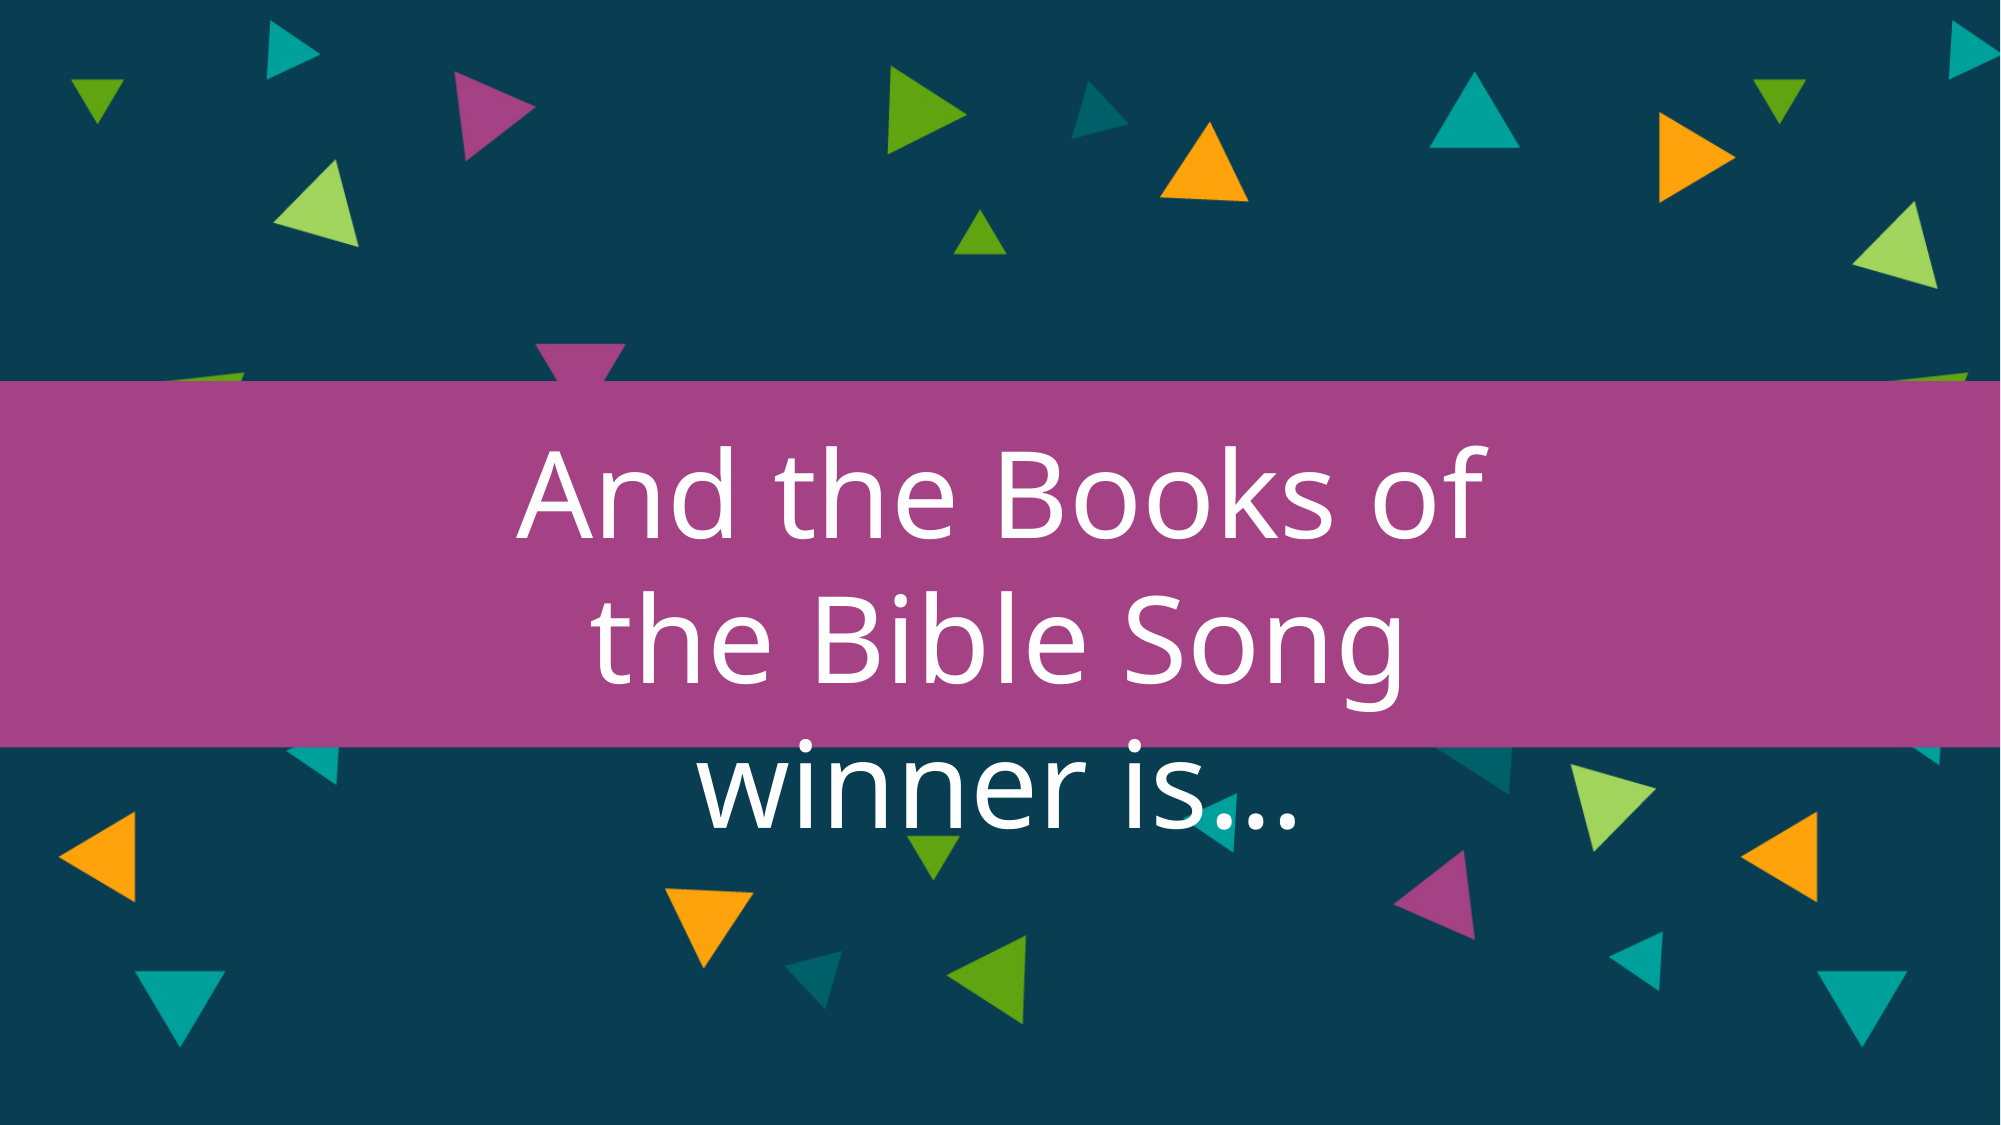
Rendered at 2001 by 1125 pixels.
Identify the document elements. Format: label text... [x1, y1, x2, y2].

text_box [0, 380, 2000, 748]
picture [0, 0, 2001, 1125]
text_box And the Books of the Bible Song winner is… [399, 410, 1600, 861]
